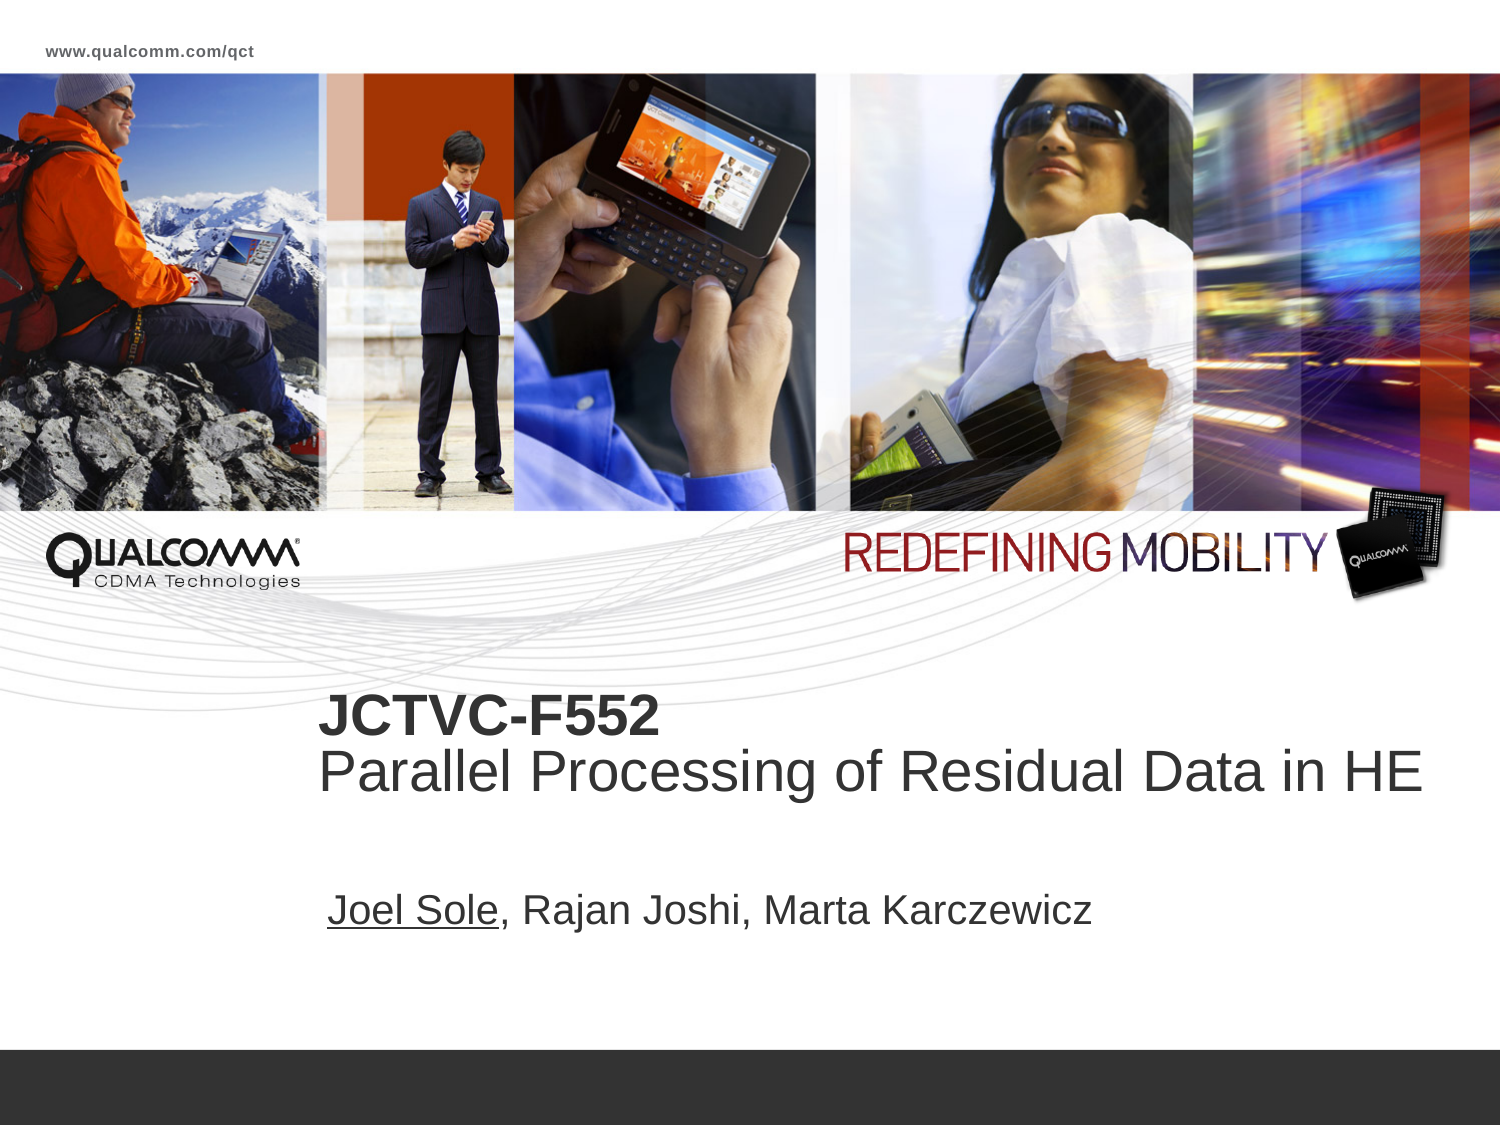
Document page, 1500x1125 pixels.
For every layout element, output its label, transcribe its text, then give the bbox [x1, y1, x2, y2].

picture [30, 1048, 372, 1052]
text_box Joel Sole, Rajan Joshi, Marta Karczewicz [312, 875, 1261, 946]
title JCTVC-F552 Parallel Processing of Residual Data in HE [303, 610, 1480, 811]
picture [0, 12, 1500, 744]
